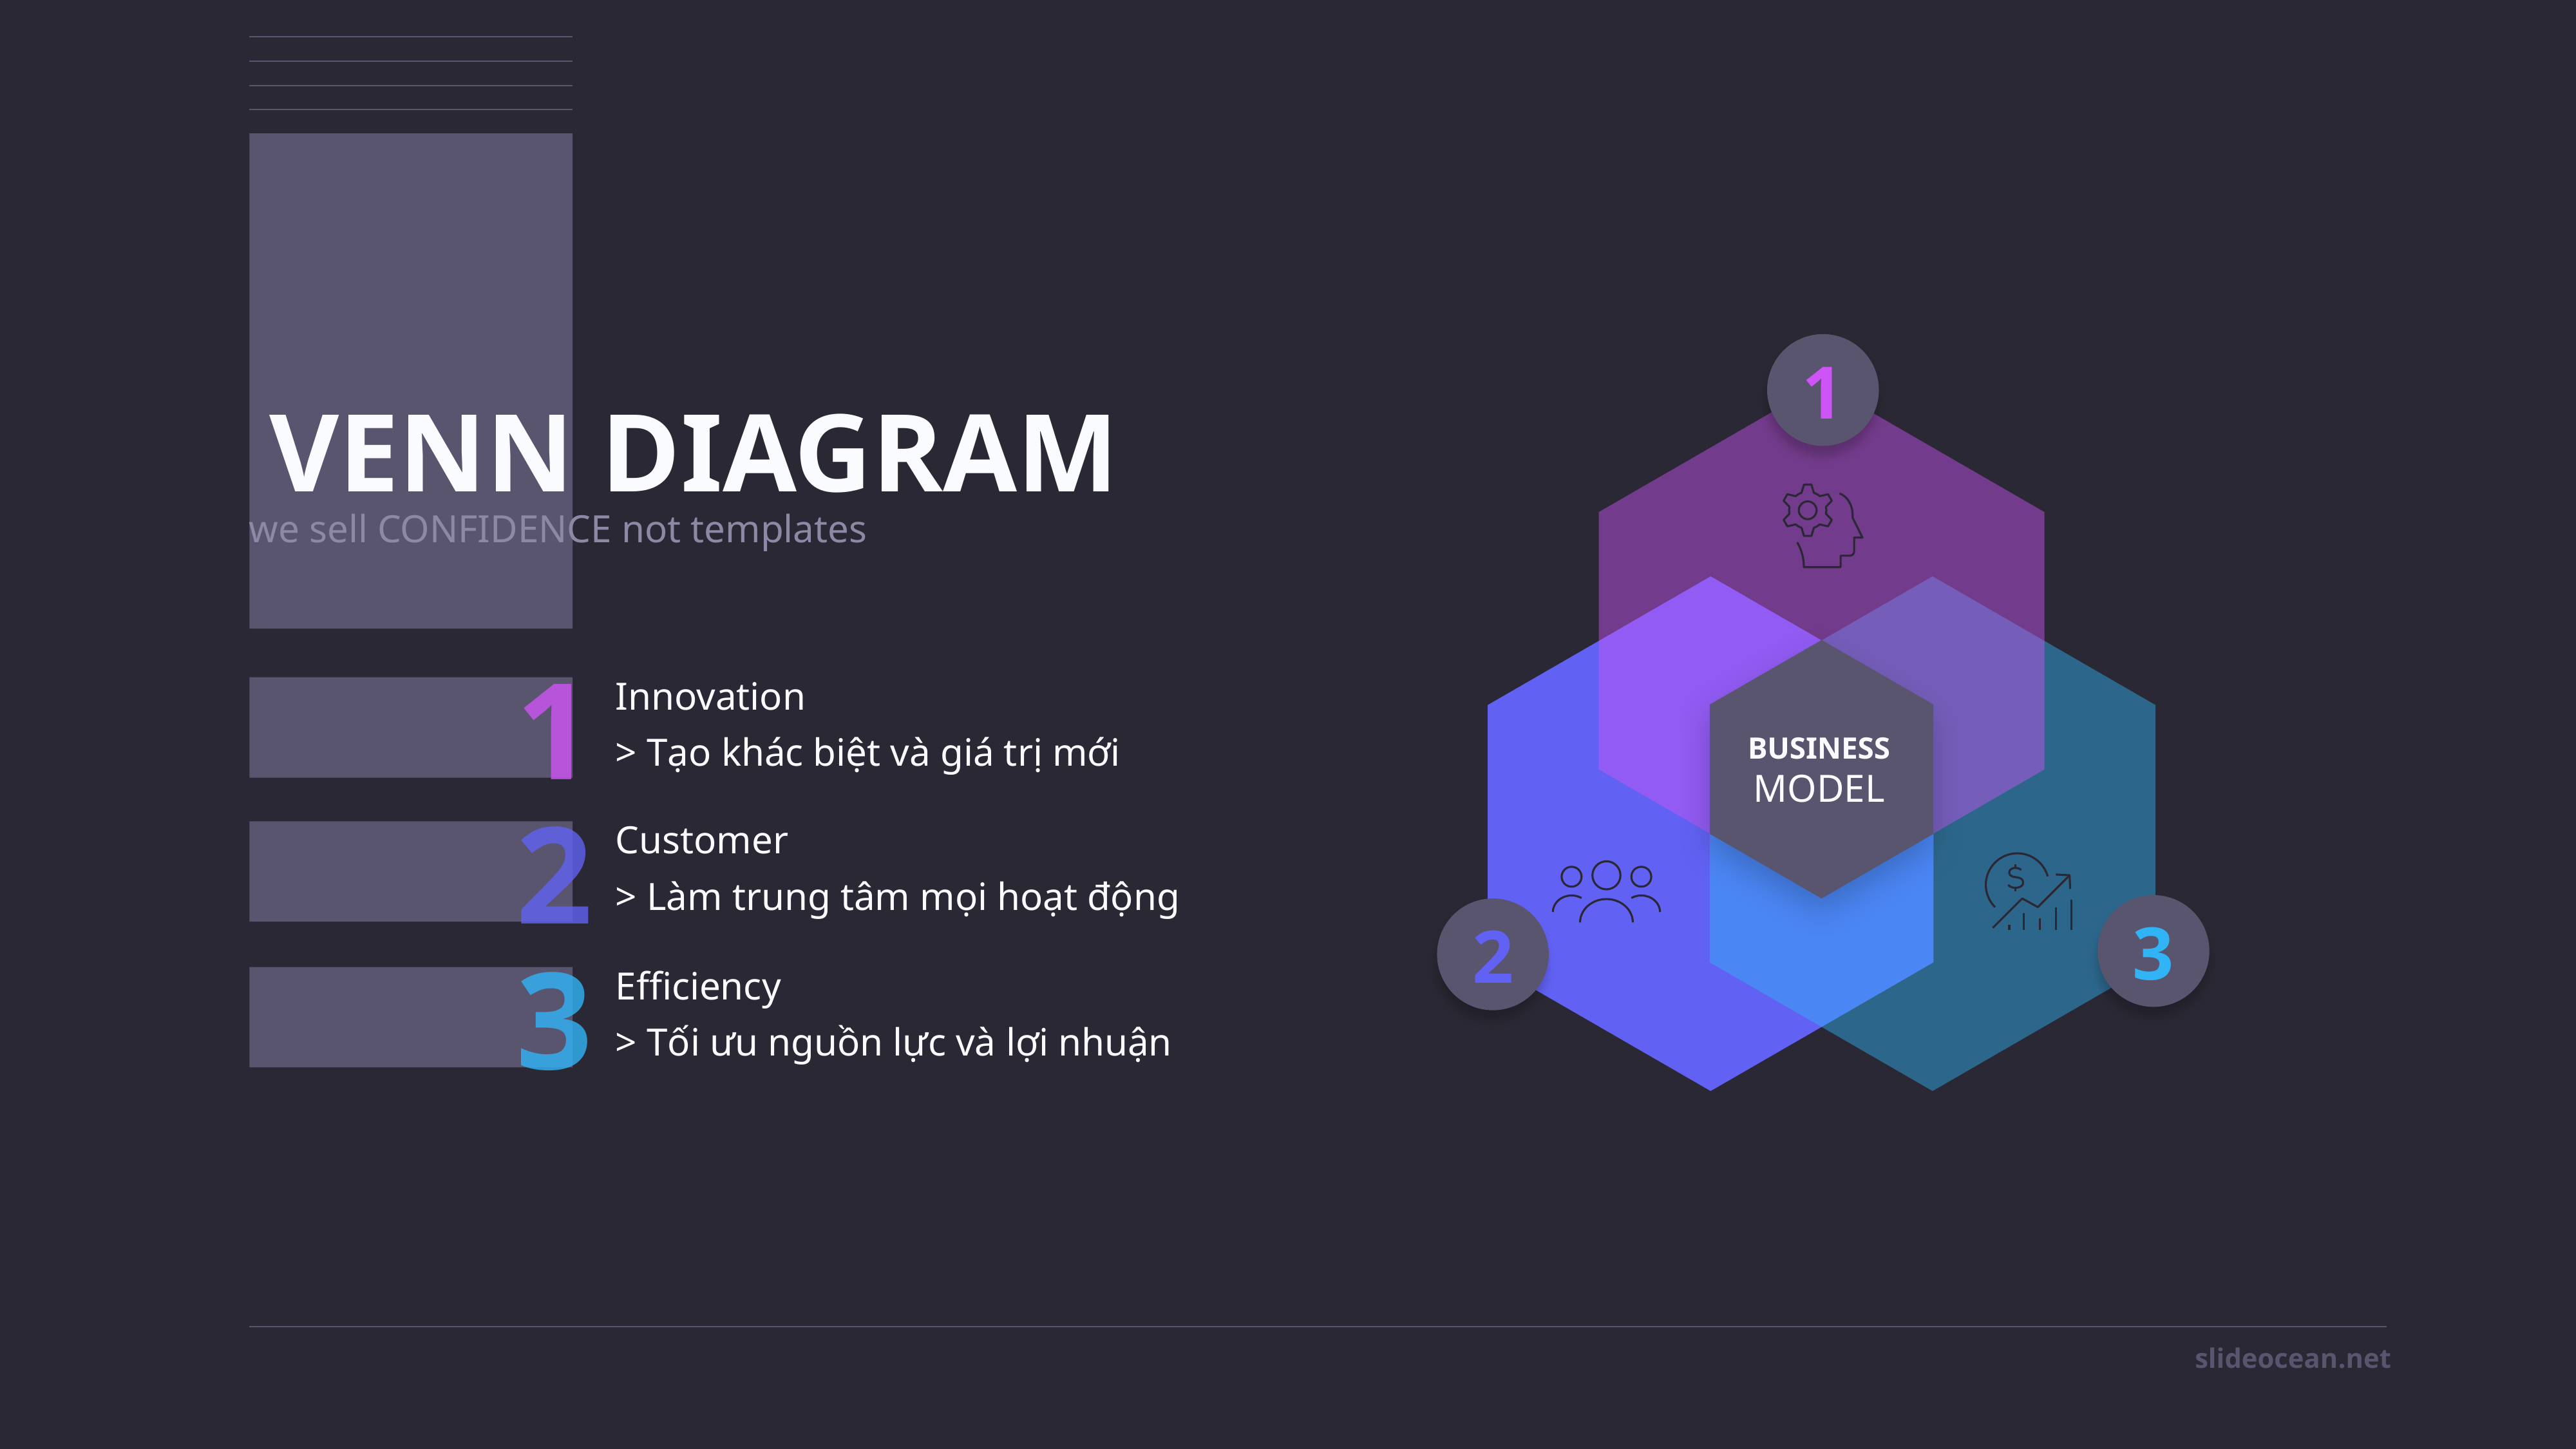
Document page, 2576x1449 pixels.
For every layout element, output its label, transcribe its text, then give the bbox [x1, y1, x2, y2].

text_box 2 [1436, 898, 1549, 1011]
text_box [1709, 639, 1935, 900]
text_box [1592, 861, 1621, 889]
text_box [249, 677, 506, 779]
text_box BUSINESS MODEL [1733, 724, 1905, 815]
text_box > Làm trung tâm mọi hoạt động [606, 867, 1197, 923]
text_box Customer [606, 811, 891, 866]
text_box 3 [2097, 894, 2210, 1008]
text_box 1 [1766, 333, 1880, 447]
text_box [249, 554, 573, 629]
text_box Innovation [606, 667, 891, 723]
text_box [1553, 895, 1582, 913]
text_box [249, 967, 506, 1068]
text_box [1561, 866, 1582, 887]
text_box slideocean.net [2185, 1336, 2401, 1379]
text_box [1631, 866, 1652, 887]
text_box [249, 820, 506, 922]
text_box 2 [506, 784, 589, 930]
text_box > Tối ưu nguồn lực và lợi nhuận [606, 1013, 1197, 1068]
text_box [1488, 641, 1821, 1092]
text_box [1580, 899, 1633, 923]
text_box we sell CONFIDENCE not templates [239, 500, 877, 554]
text_box [1709, 641, 2155, 1092]
text_box 1 [506, 641, 589, 784]
text_box [1993, 874, 2070, 928]
text_box Efficiency [606, 957, 891, 1012]
text_box > Tạo khác biệt và giá trị mới [606, 724, 1197, 779]
text_box [249, 133, 573, 500]
text_box [1985, 853, 2048, 907]
text_box VENN DIAGRAM [260, 379, 1129, 518]
text_box 3 [506, 930, 589, 1101]
text_box [1783, 484, 1863, 567]
text_box [1598, 417, 2045, 824]
text_box [1631, 895, 1660, 913]
